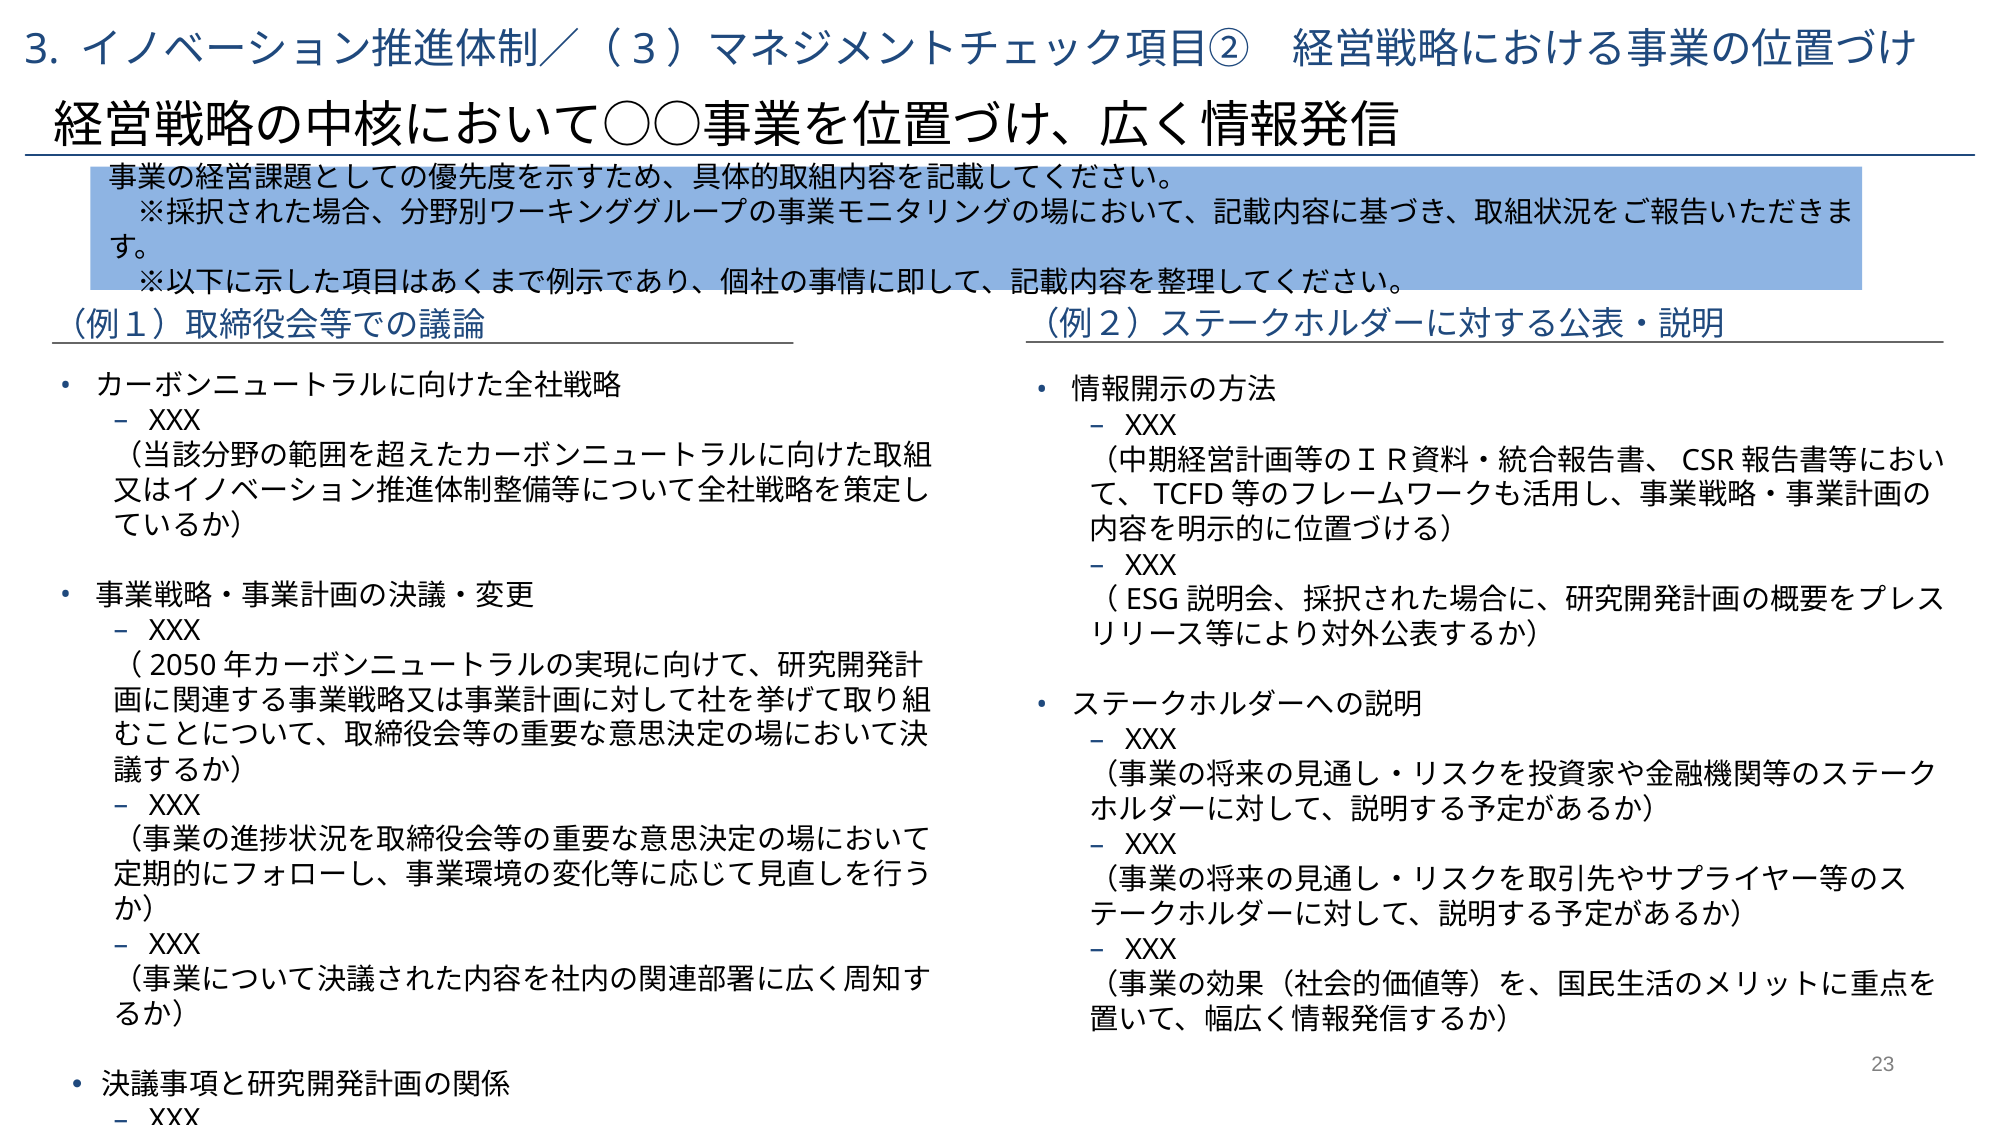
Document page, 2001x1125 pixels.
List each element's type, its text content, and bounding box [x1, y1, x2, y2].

text_box 情報開示の方法 XXX （中期経営計画等のＩＲ資料・統合報告書、CSR報告書等において、TCFD等のフレームワークも活用し、事業戦略・事業計画の内容を明示的に位置づける） XXX （ESG説明会、採択された場合に、研究開発計画の概要をプレスリリース等により対外公表するか） ステークホルダーへの説明 XXX （事業の将来の見通し・リスクを投資家や金融機関等のステークホルダーに対して、説明する予定があるか） XXX （事業の将来の見通し・リスクを取引先やサプライヤー等のステークホルダーに対して、説明する予定があるか） XXX （事業の効果（社会的価値等）を、国民生活のメリットに重点を置いて、幅広く情報発信するか） [1018, 370, 1947, 1125]
text_box 3. イノベーション推進体制／（3）マネジメントチェック項目② 経営戦略における事業の位置づけ [24, 28, 1974, 74]
text_box カーボンニュートラルに向けた全社戦略 XXX （当該分野の範囲を超えたカーボンニュートラルに向けた取組又はイノベーション推進体制整備等について全社戦略を策定しているか） 事業戦略・事業計画の決議・変更 XXX （2050年カーボンニュートラルの実現に向けて、研究開発計画に関連する事業戦略又は事業計画に対して社を挙げて取り組むことについて、取締役会等の重要な意思決定の場において決議するか） XXX （事業の進捗状況を取締役会等の重要な意思決定の場において定期的にフォローし、事業環境の変化等に応じて見直しを行うか） XXX （事業について決議された内容を社内の関連部署に広く周知するか） 決議事項と研究開発計画の関係 XXX （上記で決議された事業戦略・事業計画において、研究開発計画が不可欠な要素として、優先度高く位置づけられるか） [42, 366, 947, 1125]
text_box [52, 295, 794, 344]
text_box 経営戦略の中核において○○事業を位置づけ、広く情報発信 [53, 99, 1899, 154]
text_box 事業の経営課題としての優先度を示すため、具体的取組内容を記載してください。 ※採択された場合、分野別ワーキンググループの事業モニタリングの場において、記載内容に基づき、取組状況をご報告いただきます。 ※以下に示した項目はあくまで例示であり、個社の事情に即して、記載内容を整理してください。 [90, 166, 1863, 290]
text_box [1026, 294, 1944, 343]
